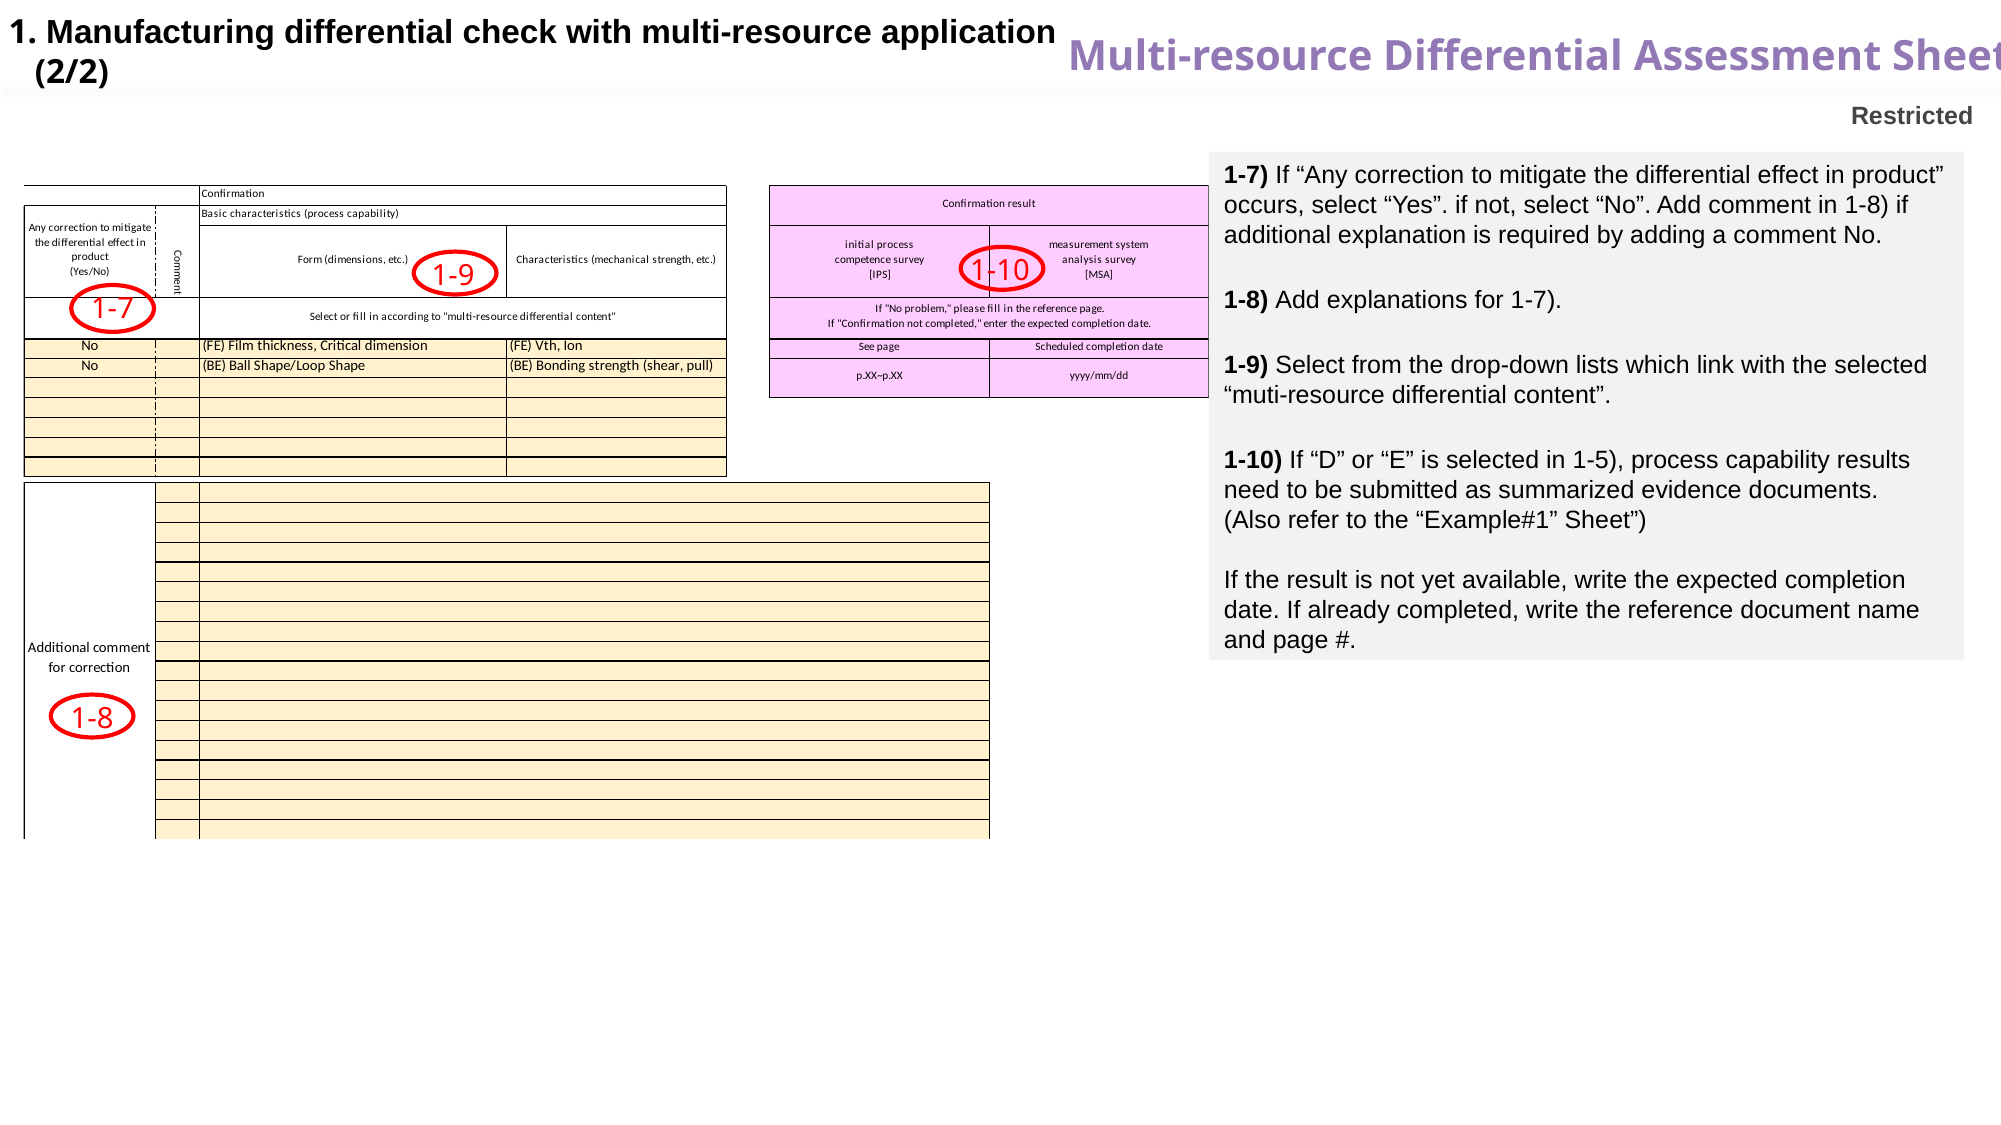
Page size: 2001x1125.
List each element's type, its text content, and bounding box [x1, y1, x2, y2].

picture [23, 185, 1210, 840]
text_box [385, 248, 521, 300]
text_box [50, 691, 134, 743]
text_box 1-7) If “Any correction to mitigate the differential effect in product” occurs, select “Yes”. if not, select “No”. Add comment in 1-8) if additional explanation is required by adding a comment No. 1-8) Add explanations for 1-7). 1-9) Select from the drop-down lists which link with the selected “muti-resource differential content”. 1-10) If “D” or “E” is selected in 1-5), process capability results need to be submitted as summarized evidence documents. (Also refer to the “Example#1” Sheet”) If the result is not yet available, write the expected completion date. If already completed, write the reference document name and page #. [1209, 151, 1964, 661]
text_box 1. Manufacturing differential check with multi-resource application (2/2) [0, 2, 1244, 98]
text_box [71, 281, 154, 333]
text_box Restricted [1829, 92, 1989, 137]
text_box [932, 243, 1068, 295]
